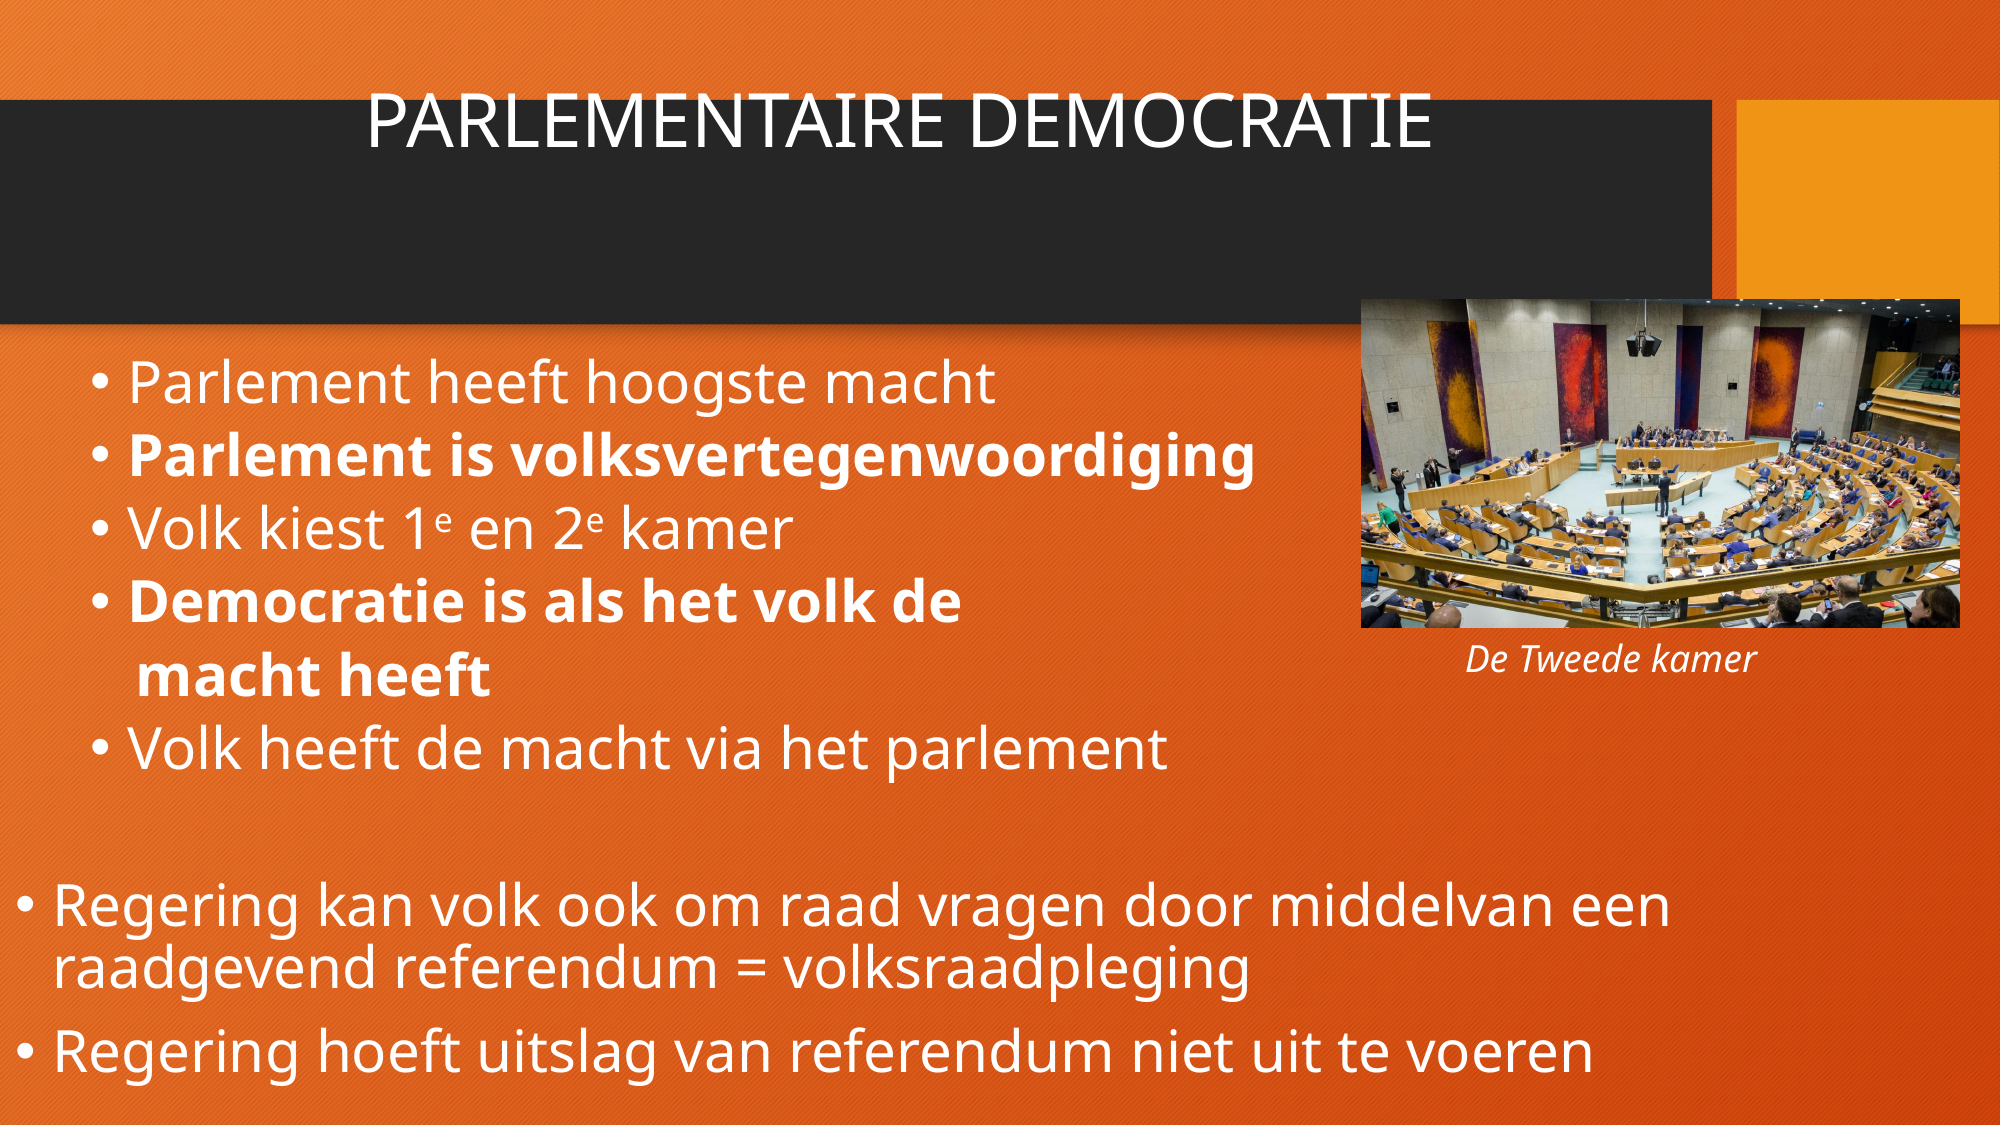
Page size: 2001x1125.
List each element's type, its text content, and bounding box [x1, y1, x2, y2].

title PARLEMENTAIRE DEMOCRATIE [111, 18, 1689, 229]
list Parlement heeft hoogste macht Parlement is volksvertegenwoordiging Volk kiest 1e en 2e kamer Democratie is als het volk de macht heeft Volk heeft de macht via het parlement Regering kan volk ook om raad vragen door middelvan een raadgevend referendum = volksraadpleging Regering hoeft uitslag van referendum niet uit te voeren [0, 345, 1689, 1107]
picture [0, 299, 2000, 628]
text_box De Tweede kamer [1449, 628, 1805, 688]
